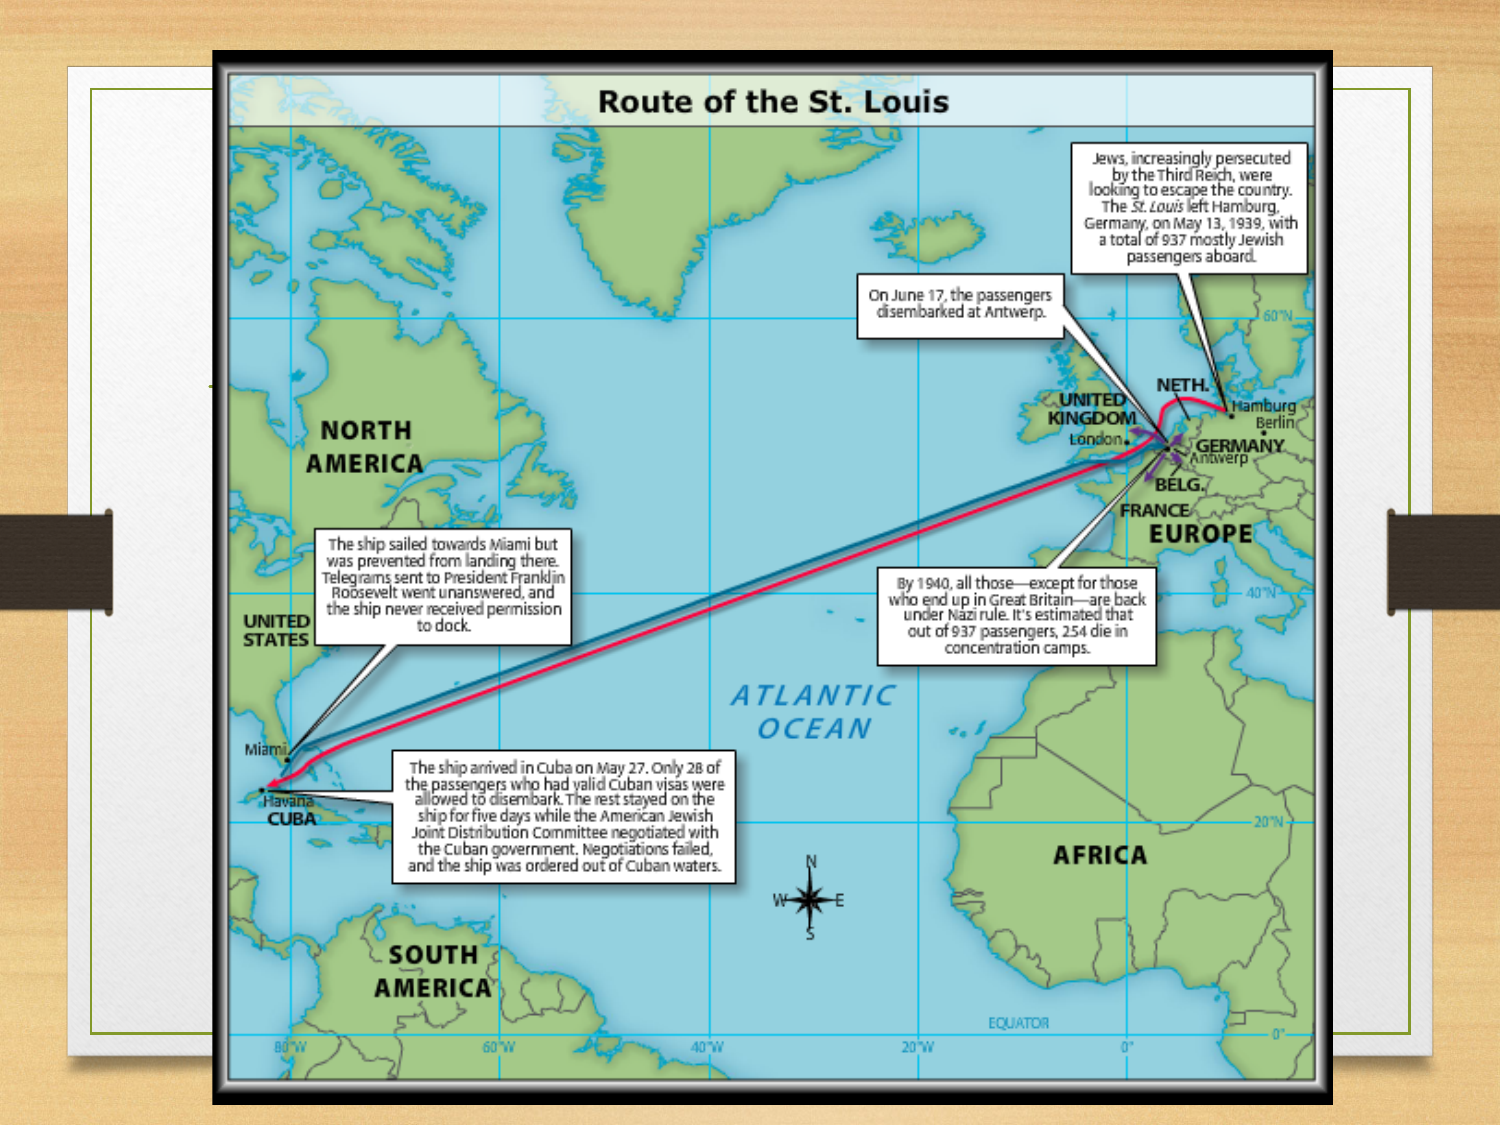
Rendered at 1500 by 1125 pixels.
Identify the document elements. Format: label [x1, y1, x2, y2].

picture [0, 0, 1500, 1125]
list [212, 49, 1334, 1105]
